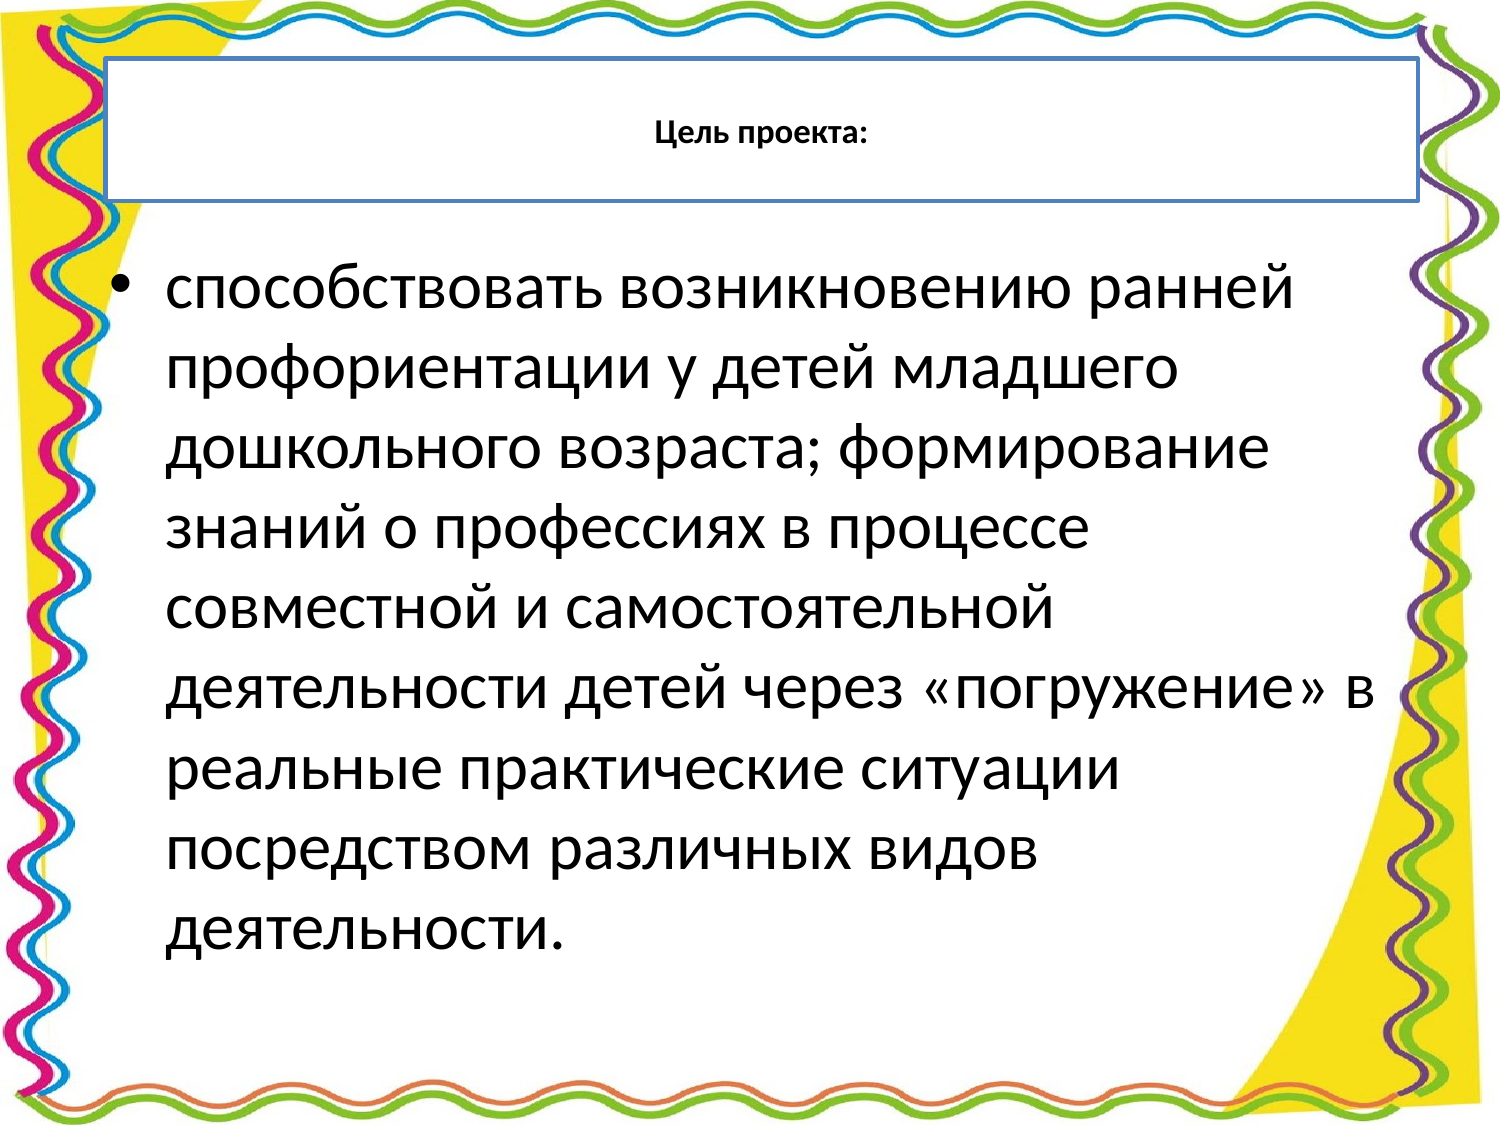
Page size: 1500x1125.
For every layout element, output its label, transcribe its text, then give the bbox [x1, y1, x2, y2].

list способствовать возникновению ранней профориентации у детей младшего дошкольного возраста; формирование знаний о профессиях в процессе совместной и самостоятельной деятельности детей через «погружение» в реальные практические ситуации посредством различных видов деятельности. [93, 234, 1407, 1005]
picture [0, 0, 1500, 1125]
title Цель проекта: [103, 56, 1420, 203]
